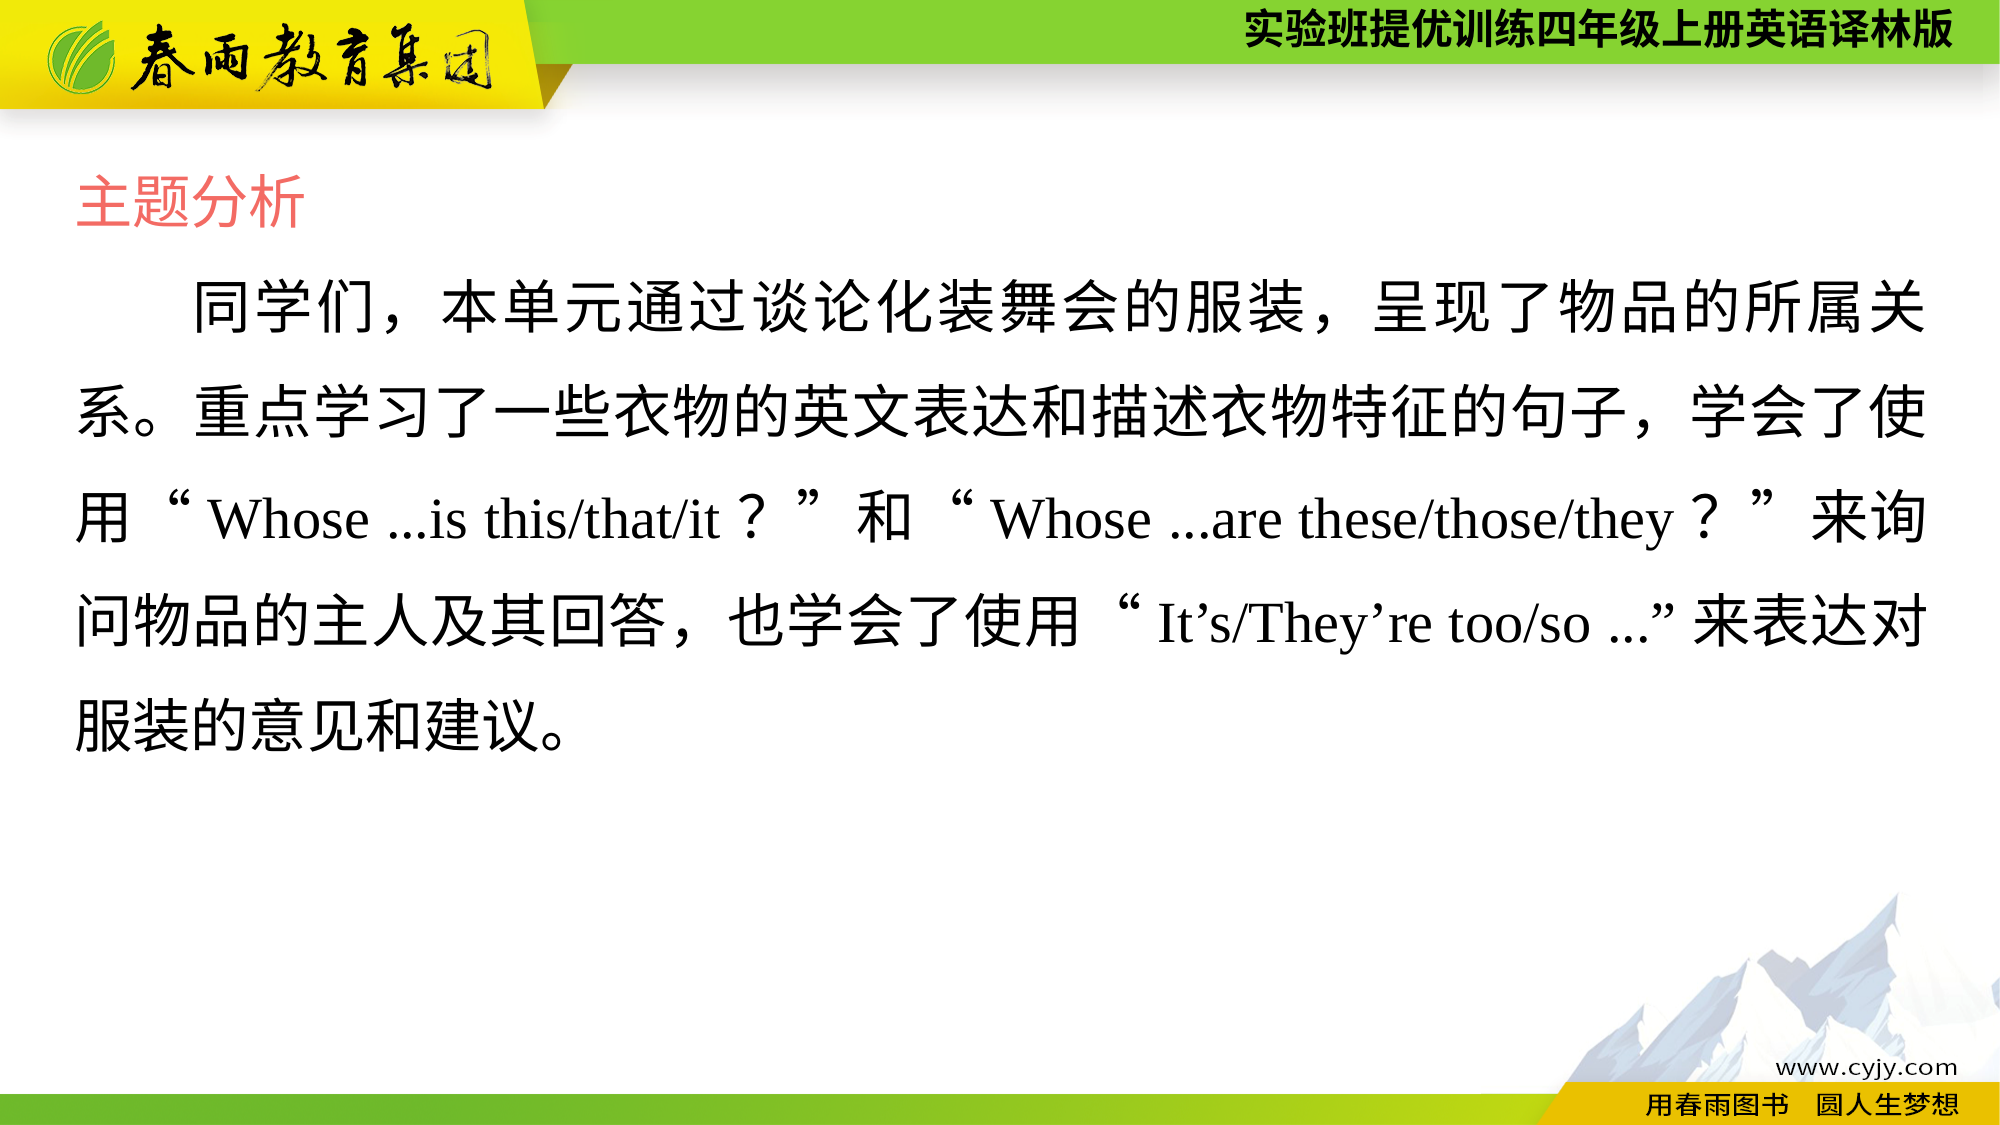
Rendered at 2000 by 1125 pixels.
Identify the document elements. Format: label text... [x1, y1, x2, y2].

list 主题分析 同学们，本单元通过谈论化装舞会的服装，呈现了物品的所属关系。重点学习了一些衣物的英文表达和描述衣物特征的句子，学会了使用“Whose ...is this/that/it？”和“Whose ...are these/those/they？”来询问物品的主人及其回答，也学会了使用“It’s/They’re too/so ...”来表达对服装的意见和建议。 [59, 122, 1944, 761]
picture [0, 0, 2000, 1125]
